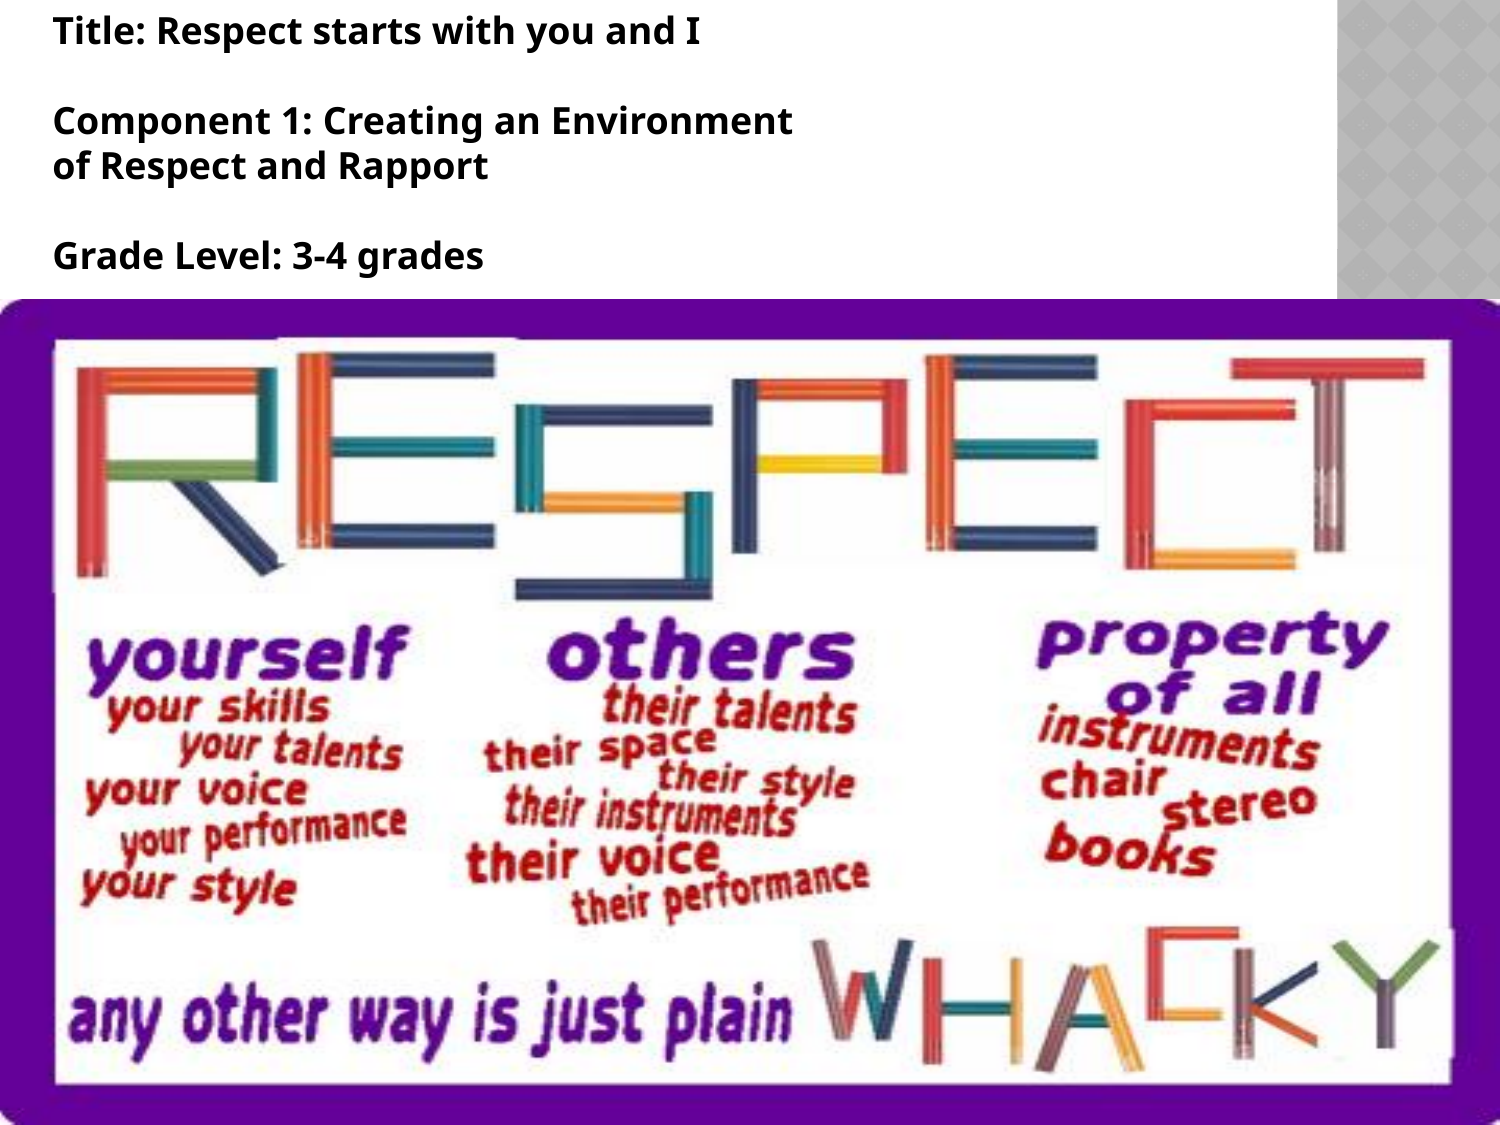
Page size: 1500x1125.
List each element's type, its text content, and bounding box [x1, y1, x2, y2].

picture [0, 299, 1500, 1125]
text_box Title: Respect starts with you and I Component 1: Creating an Environment of Respect and Rapport Grade Level: 3-4 grades [37, 0, 850, 285]
